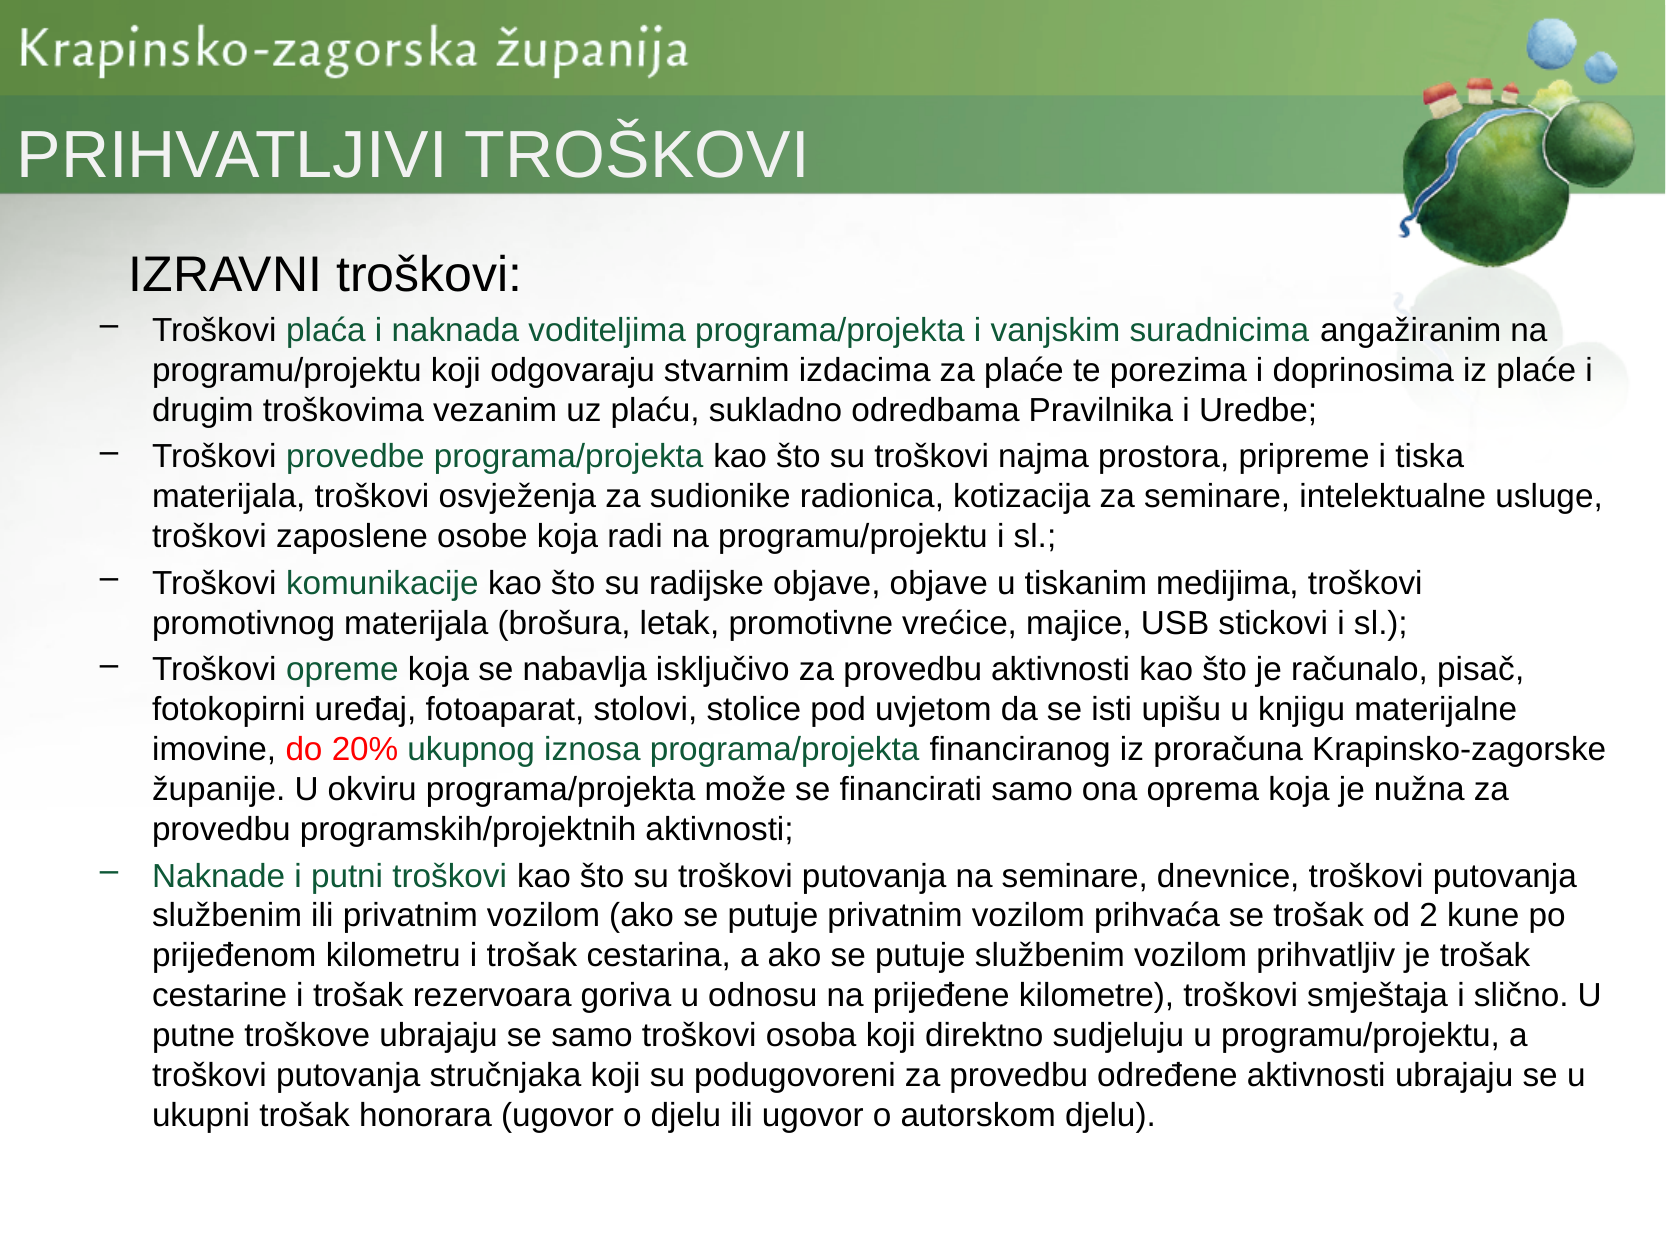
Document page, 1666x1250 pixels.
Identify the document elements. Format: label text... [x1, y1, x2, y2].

list PRIHVATLJIVI TROŠKOVI IZRAVNI troškovi: Troškovi plaća i naknada voditeljima programa/projekta i vanjskim suradnicima angažiranim na programu/projektu koji odgovaraju stvarnim izdacima za plaće te porezima i doprinosima iz plaće i drugim troškovima vezanim uz plaću, sukladno odredbama Pravilnika i Uredbe; Troškovi provedbe programa/projekta kao što su troškovi najma prostora, pripreme i tiska materijala, troškovi osvježenja za sudionike radionica, kotizacija za seminare, intelektualne usluge, troškovi zaposlene osobe koja radi na programu/projektu i sl.; Troškovi komunikacije kao što su radijske objave, objave u tiskanim medijima, troškovi promotivnog materijala (brošura, letak, promotivne vrećice, majice, USB stickovi i sl.); Troškovi opreme koja se nabavlja isključivo za provedbu aktivnosti kao što je računalo, pisač, fotokopirni uređaj, fotoaparat, stolovi, stolice pod uvjetom da se isti upišu u knjigu materijalne imovine, do 20% ukupnog iznosa programa/projekta financiranog iz proračuna Krapinsko-zagorske županije. U okviru programa/projekta može se financirati samo ona oprema koja je nužna za provedbu programskih/projektnih aktivnosti; Naknade i putni troškovi kao što su troškovi putovanja na seminare, dnevnice, troškovi putovanja službenim ili privatnim vozilom (ako se putuje privatnim vozilom prihvaća se trošak od 2 kune po prijeđenom kilometru i trošak cestarina, a ako se putuje službenim vozilom prihvatljiv je trošak cestarine i trošak rezervoara goriva u odnosu na prijeđene kilometre), troškovi smještaja i slično. U putne troškove ubrajaju se samo troškovi osoba koji direktno sudjeluju u programu/projektu, a troškovi putovanja stručnjaka koji su podugovoreni za provedbu određene aktivnosti ubrajaju se u ukupni trošak honorara (ugovor o djelu ili ugovor o autorskom djelu). [0, 102, 1632, 1220]
picture [0, 0, 1666, 1250]
